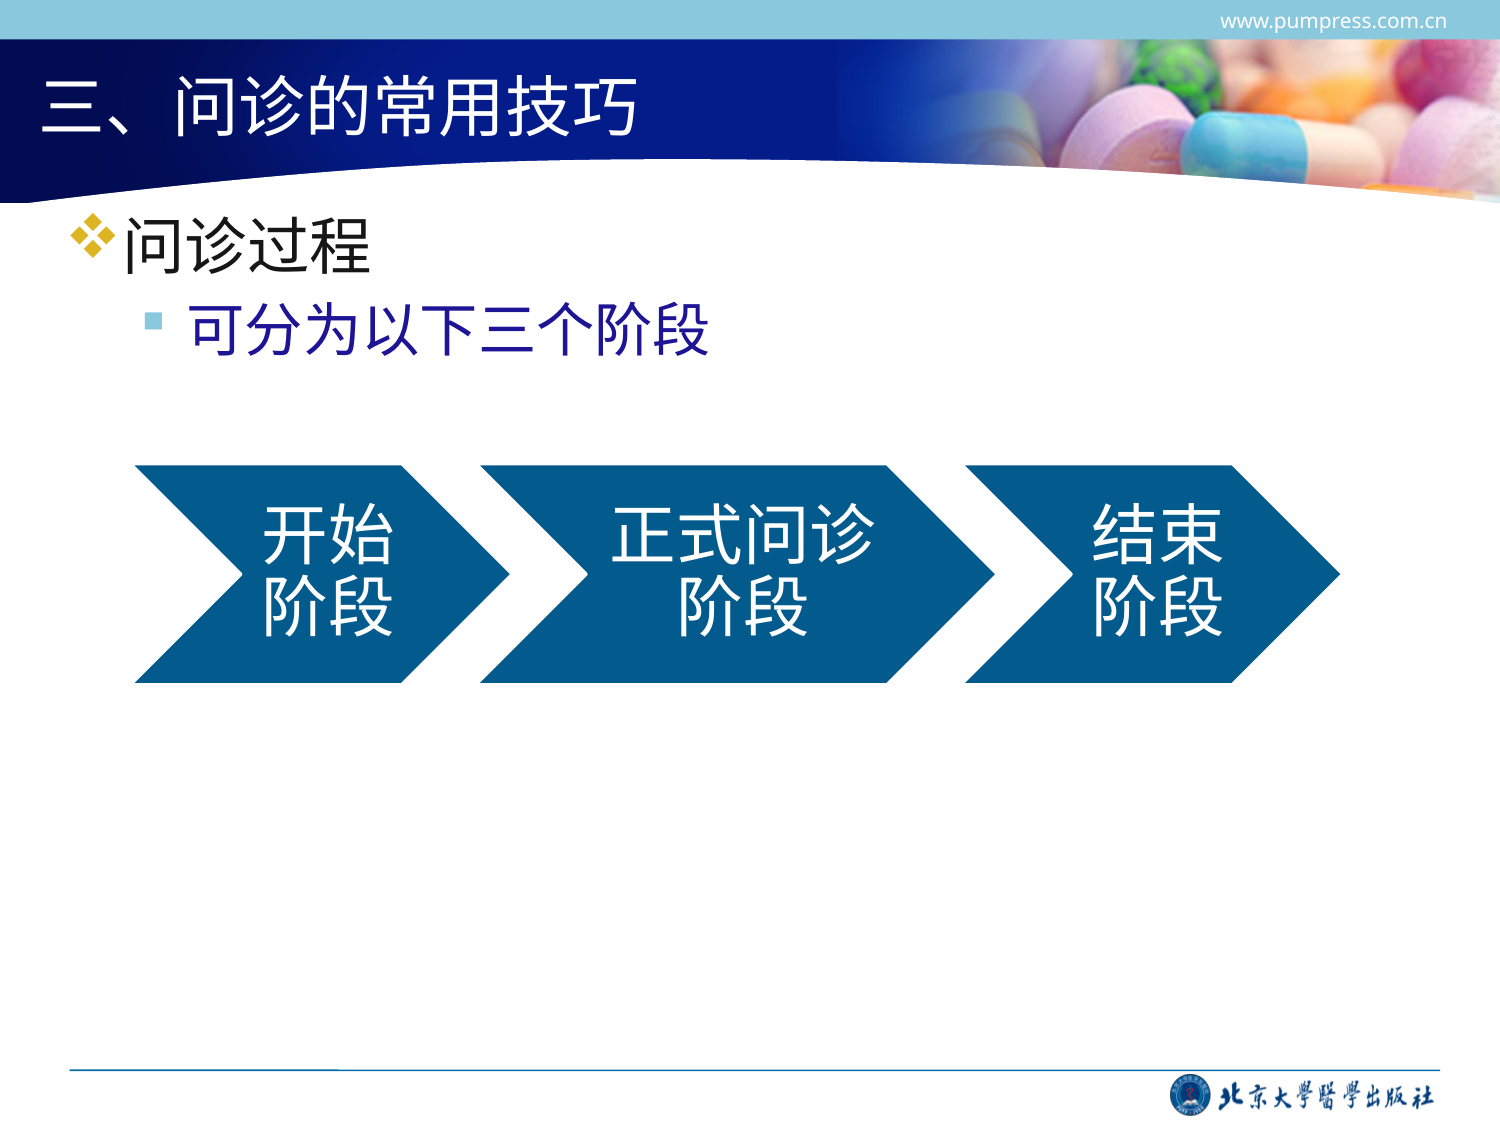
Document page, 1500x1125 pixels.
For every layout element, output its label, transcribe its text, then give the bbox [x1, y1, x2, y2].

picture [0, 40, 1500, 203]
slide_number www.pumpress.com.cn [1024, 0, 1463, 38]
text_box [128, 292, 1344, 856]
picture [1170, 1074, 1436, 1118]
list 问诊过程 可分为以下三个阶段 [49, 198, 1463, 1026]
title 三、问诊的常用技巧 [23, 58, 1349, 152]
